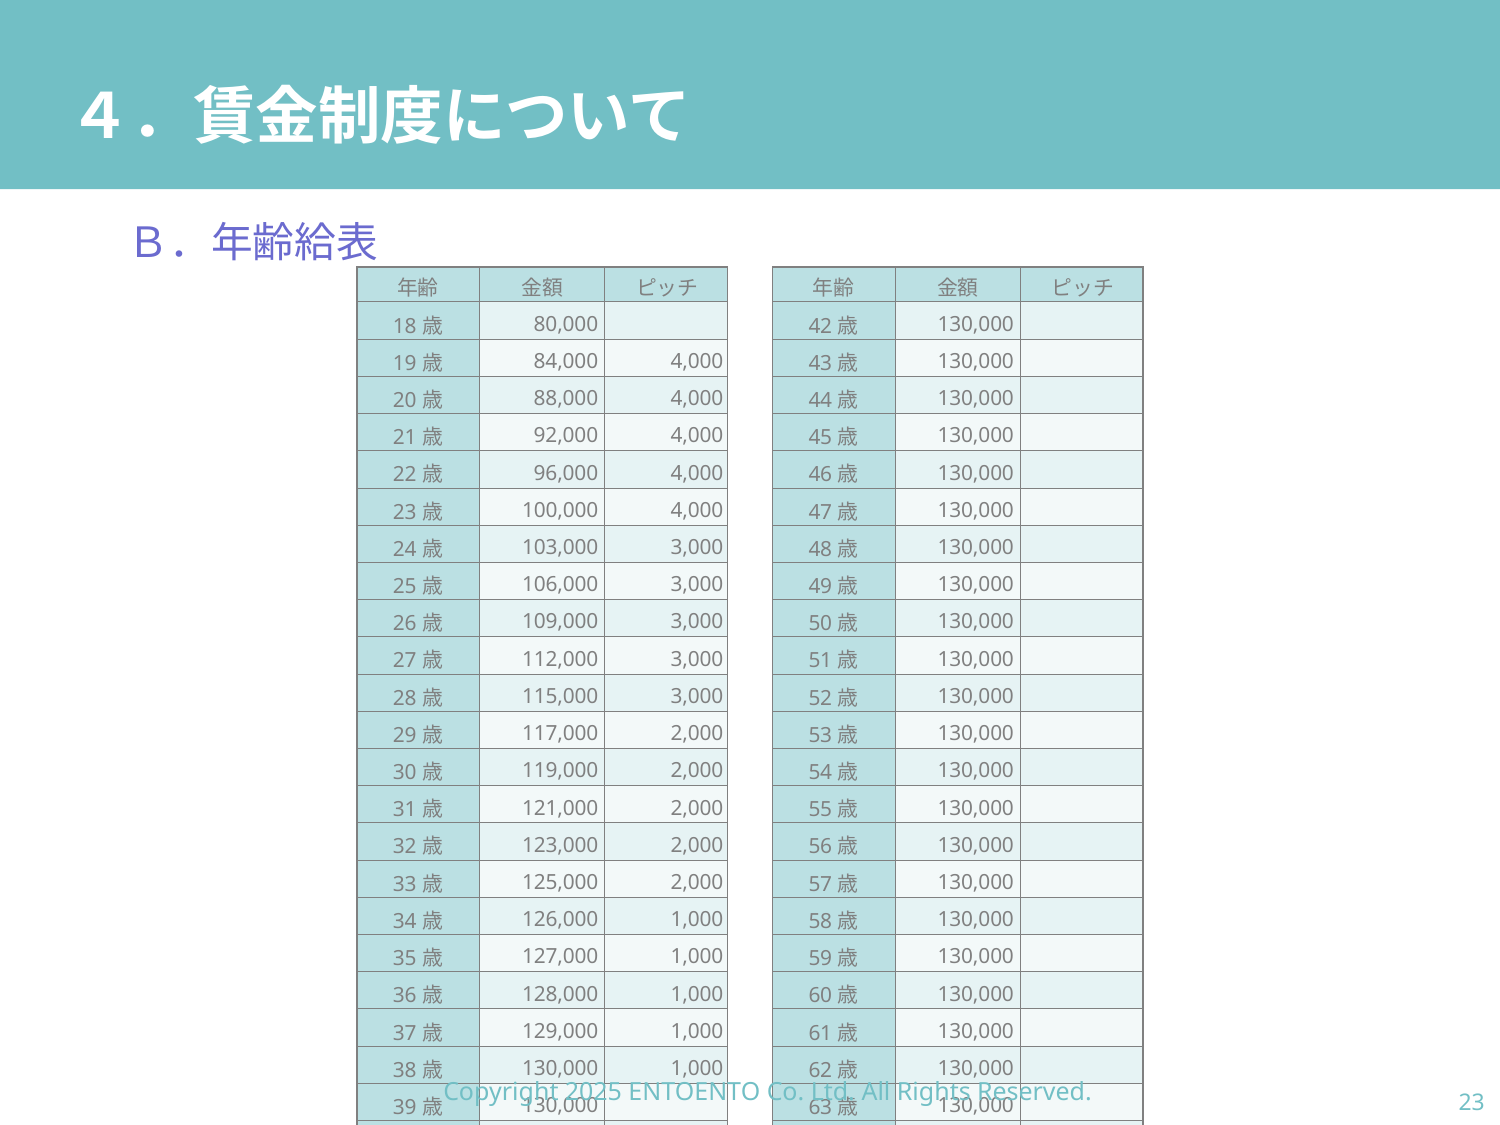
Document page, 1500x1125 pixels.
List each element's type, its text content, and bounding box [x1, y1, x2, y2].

table_cell [1021, 935, 1142, 971]
table_cell [1021, 1047, 1142, 1067]
table_cell 92,000 [480, 414, 604, 450]
table_cell 25歳 [358, 563, 479, 599]
table_cell 130,000 [480, 1047, 604, 1067]
table_cell 130,000 [896, 563, 1020, 599]
table_cell 20歳 [358, 377, 479, 413]
table_cell 52歳 [773, 675, 895, 711]
table_cell 34歳 [358, 898, 479, 934]
table_cell [1021, 786, 1142, 822]
table_cell 96,000 [480, 451, 604, 488]
table_cell 4,000 [605, 377, 727, 413]
table_cell 130,000 [896, 712, 1020, 748]
table_cell 22歳 [358, 451, 479, 488]
table_cell [1021, 377, 1142, 413]
table_cell 32歳 [358, 823, 479, 860]
table_cell [1021, 600, 1142, 636]
table_cell 1,000 [605, 972, 727, 1008]
table_cell 117,000 [480, 712, 604, 748]
table_cell 24歳 [358, 526, 479, 562]
table_cell [1021, 637, 1142, 674]
table_cell 121,000 [480, 786, 604, 822]
table_cell 109,000 [480, 600, 604, 636]
table_header 年齢 [358, 268, 479, 301]
table_cell 112,000 [480, 637, 604, 674]
table_cell 3,000 [605, 637, 727, 674]
table_cell 2,000 [605, 712, 727, 748]
table_cell 2,000 [605, 861, 727, 897]
table_cell 2,000 [605, 823, 727, 860]
table_cell 30歳 [358, 749, 479, 785]
table_cell [605, 302, 727, 339]
table_cell 27歳 [358, 637, 479, 674]
table_cell 44歳 [773, 377, 895, 413]
table_cell 48歳 [773, 526, 895, 562]
table_cell 3,000 [605, 675, 727, 711]
table_cell 31歳 [358, 786, 479, 822]
table_cell 129,000 [480, 1009, 604, 1046]
table_cell 130,000 [896, 823, 1020, 860]
table_cell 18歳 [358, 302, 479, 339]
table_cell 53歳 [773, 712, 895, 748]
table_cell 130,000 [896, 489, 1020, 525]
table_cell 21歳 [358, 414, 479, 450]
table_cell [1021, 340, 1142, 376]
table_cell 130,000 [896, 451, 1020, 488]
table_cell 130,000 [896, 526, 1020, 562]
table_cell 1,000 [605, 898, 727, 934]
list Ｂ．年齢給表 [112, 208, 1388, 1012]
table_cell 43歳 [773, 340, 895, 376]
table_cell 57歳 [773, 861, 895, 897]
table_cell 84,000 [480, 340, 604, 376]
table_header 年齢 [773, 268, 895, 301]
table_cell [1021, 898, 1142, 934]
table_cell 1,000 [605, 1047, 727, 1067]
table_cell 130,000 [896, 302, 1020, 339]
table_cell 45歳 [773, 414, 895, 450]
table_cell 60歳 [773, 972, 895, 1008]
table_cell 37歳 [358, 1009, 479, 1046]
table_cell 49歳 [773, 563, 895, 599]
footer Copyright 2025 ENTOENTO Co. Ltd. All Rights Reserved. [206, 1067, 1331, 1123]
table_cell 54歳 [773, 749, 895, 785]
table_cell 58歳 [773, 898, 895, 934]
table_cell 46歳 [773, 451, 895, 488]
table_cell 59歳 [773, 935, 895, 971]
table_cell 26歳 [358, 600, 479, 636]
table_cell [1021, 823, 1142, 860]
table_cell 56歳 [773, 823, 895, 860]
table_cell 130,000 [896, 749, 1020, 785]
table_cell 42歳 [773, 302, 895, 339]
table_cell [1021, 749, 1142, 785]
table_cell 119,000 [480, 749, 604, 785]
slide_number 22 [1187, 1079, 1500, 1123]
table_cell [1021, 1009, 1142, 1046]
table_cell 130,000 [896, 1047, 1020, 1067]
table_cell [1021, 972, 1142, 1008]
table_cell 128,000 [480, 972, 604, 1008]
table_cell [1021, 861, 1142, 897]
table_cell 28歳 [358, 675, 479, 711]
table_cell 130,000 [896, 1009, 1020, 1046]
table_cell 130,000 [896, 600, 1020, 636]
table_header ピッチ [605, 268, 727, 301]
table_cell [1021, 526, 1142, 562]
table_cell 50歳 [773, 600, 895, 636]
table_cell 115,000 [480, 675, 604, 711]
table_cell 80,000 [480, 302, 604, 339]
table_cell [1021, 712, 1142, 748]
table_cell 35歳 [358, 935, 479, 971]
table_cell 4,000 [605, 340, 727, 376]
table_cell [1021, 451, 1142, 488]
table_cell 23歳 [358, 489, 479, 525]
table_cell 130,000 [896, 786, 1020, 822]
title ４．賃金制度について [53, 42, 1388, 185]
table_header 金額 [896, 268, 1020, 301]
table_cell 1,000 [605, 935, 727, 971]
table_cell 88,000 [480, 377, 604, 413]
table_cell 103,000 [480, 526, 604, 562]
table_cell [1021, 414, 1142, 450]
table_cell 2,000 [605, 786, 727, 822]
table_cell 125,000 [480, 861, 604, 897]
table_cell 130,000 [896, 414, 1020, 450]
table_cell 130,000 [896, 340, 1020, 376]
table_cell 130,000 [896, 377, 1020, 413]
table_cell 33歳 [358, 861, 479, 897]
table_cell 130,000 [896, 861, 1020, 897]
table_header ピッチ [1021, 268, 1142, 301]
table_cell 127,000 [480, 935, 604, 971]
table_cell 61歳 [773, 1009, 895, 1046]
table_cell 29歳 [358, 712, 479, 748]
table_cell 38歳 [358, 1047, 479, 1067]
table_cell 3,000 [605, 526, 727, 562]
table_cell 1,000 [605, 1009, 727, 1046]
table_cell 4,000 [605, 489, 727, 525]
table_cell 3,000 [605, 600, 727, 636]
table_cell [1021, 675, 1142, 711]
table_cell 19歳 [358, 340, 479, 376]
table_cell [1021, 302, 1142, 339]
table_cell 4,000 [605, 451, 727, 488]
table_cell 3,000 [605, 563, 727, 599]
table_cell [1021, 563, 1142, 599]
table_cell 62歳 [773, 1047, 895, 1067]
table_cell 55歳 [773, 786, 895, 822]
table_cell 130,000 [896, 637, 1020, 674]
table_cell 106,000 [480, 563, 604, 599]
table_cell 130,000 [896, 898, 1020, 934]
table_cell 130,000 [896, 675, 1020, 711]
table_cell 36歳 [358, 972, 479, 1008]
table_cell 4,000 [605, 414, 727, 450]
table_cell 130,000 [896, 935, 1020, 971]
table_cell 51歳 [773, 637, 895, 674]
table_cell 47歳 [773, 489, 895, 525]
table_header 金額 [480, 268, 604, 301]
table_cell 130,000 [896, 972, 1020, 1008]
table_cell [1021, 489, 1142, 525]
table_cell 100,000 [480, 489, 604, 525]
table_cell 123,000 [480, 823, 604, 860]
table_cell 2,000 [605, 749, 727, 785]
table_cell 126,000 [480, 898, 604, 934]
